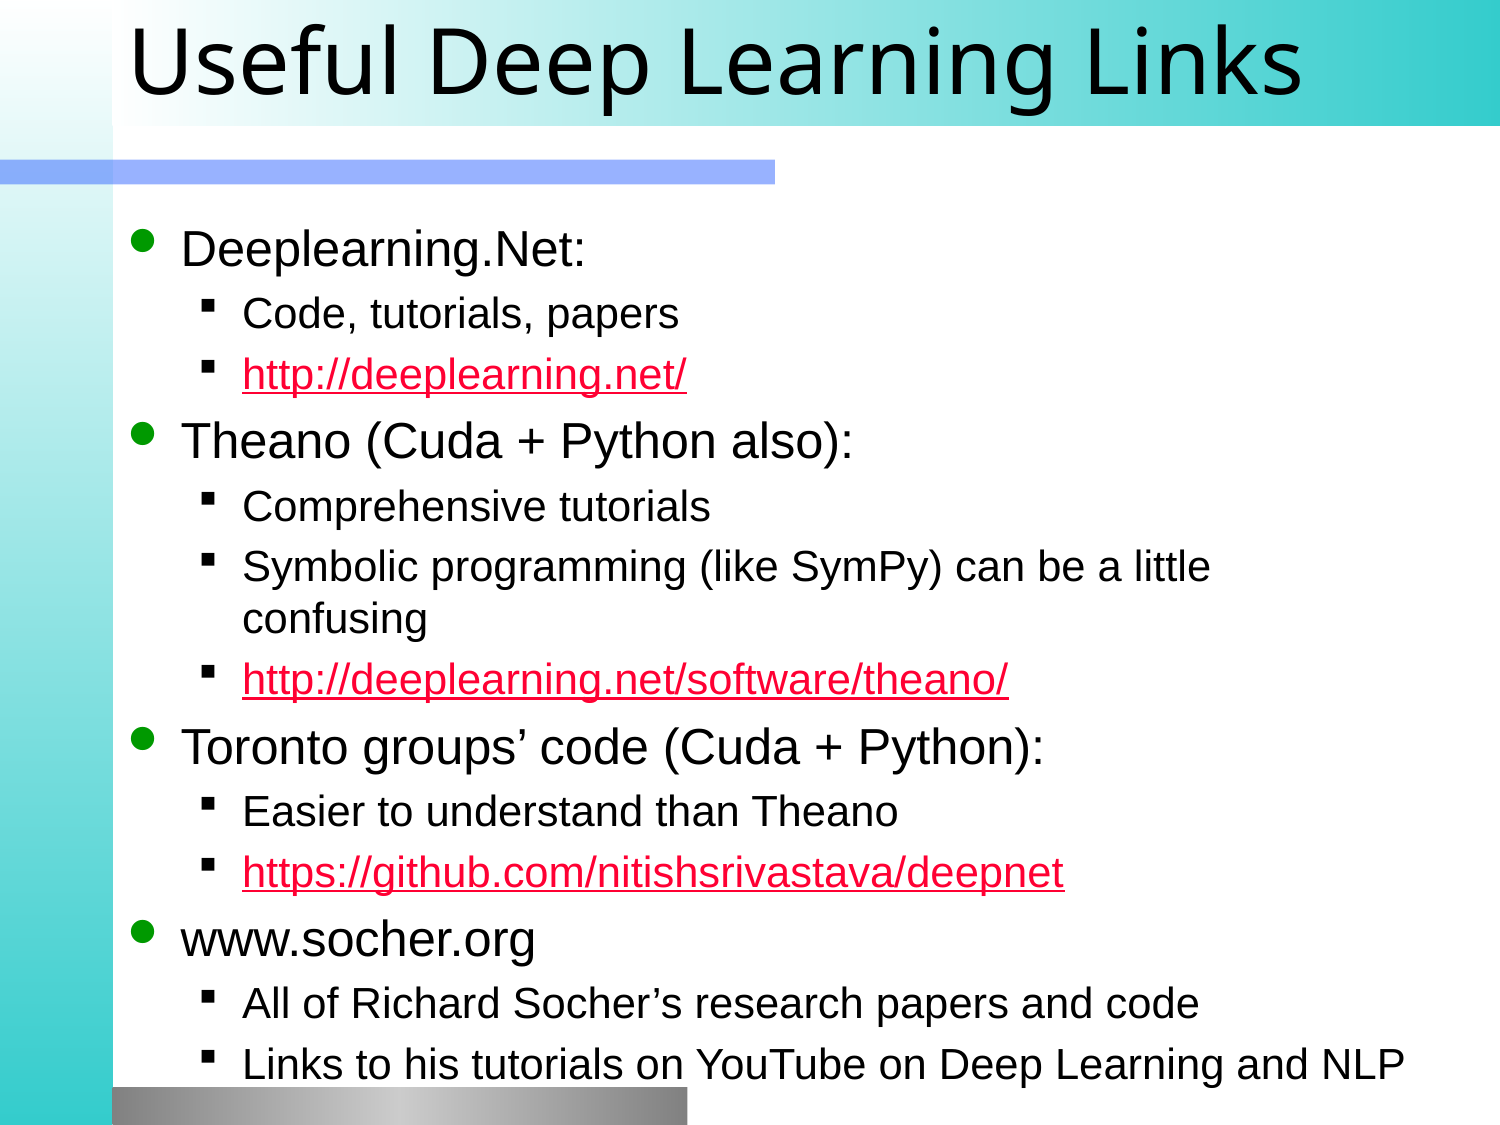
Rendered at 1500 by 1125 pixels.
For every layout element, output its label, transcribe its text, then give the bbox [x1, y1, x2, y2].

list Deeplearning.Net: Code, tutorials, papers http://deeplearning.net/ Theano (Cuda + Python also): Comprehensive tutorials Symbolic programming (like SymPy) can be a little confusing http://deeplearning.net/software/theano/ Toronto groups’ code (Cuda + Python): Easier to understand than Theano https://github.com/nitishsrivastava/deepnet www.socher.org All of Richard Socher’s research papers and code Links to his tutorials on YouTube on Deep Learning and NLP [112, 207, 1426, 1125]
title Useful Deep Learning Links [112, 0, 1500, 121]
